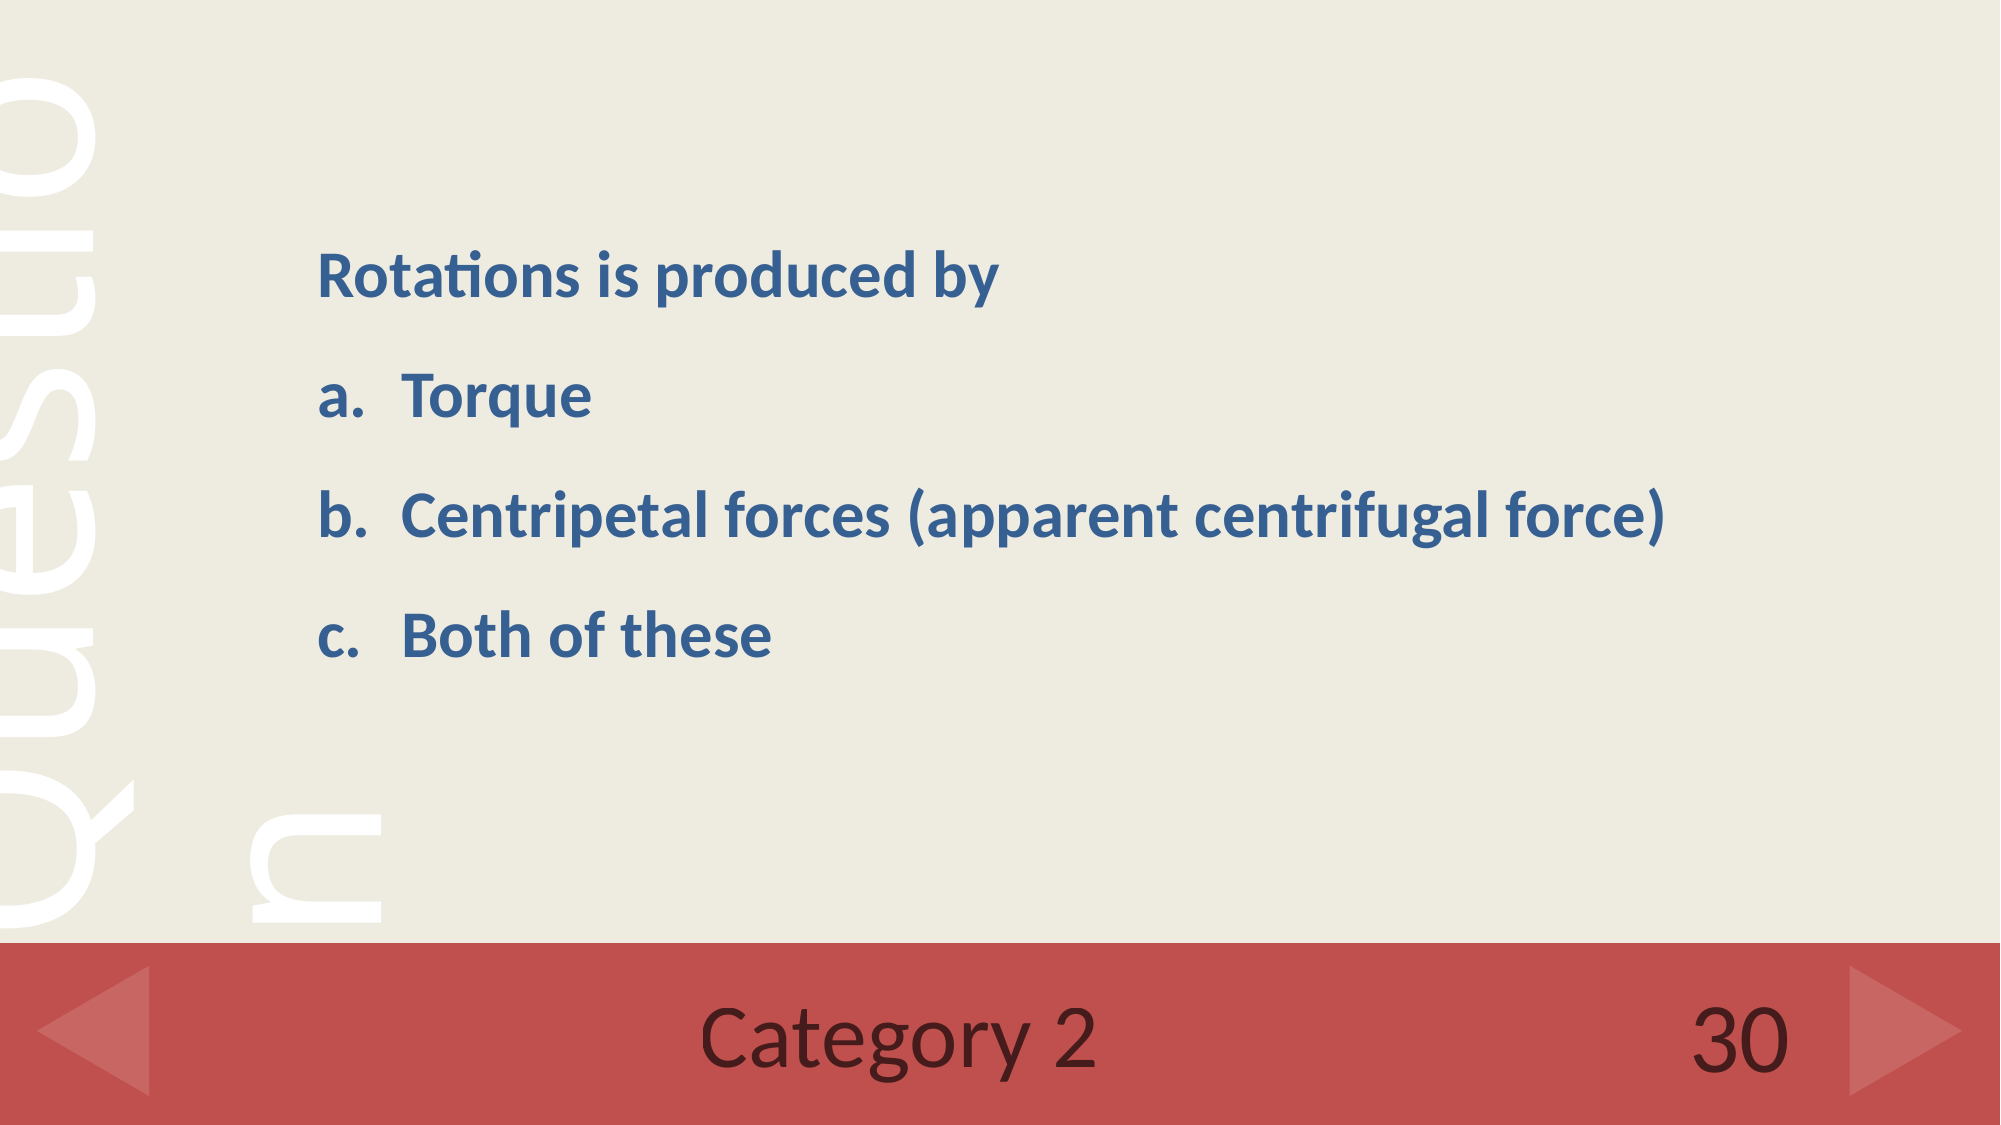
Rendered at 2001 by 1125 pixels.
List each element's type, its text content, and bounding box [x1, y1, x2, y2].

title Category 2 [0, 937, 1800, 1125]
list Rotations is produced by Torque Centripetal forces (apparent centrifugal force) Both of these [302, 126, 1881, 854]
list 30 [1800, 967, 1806, 1097]
